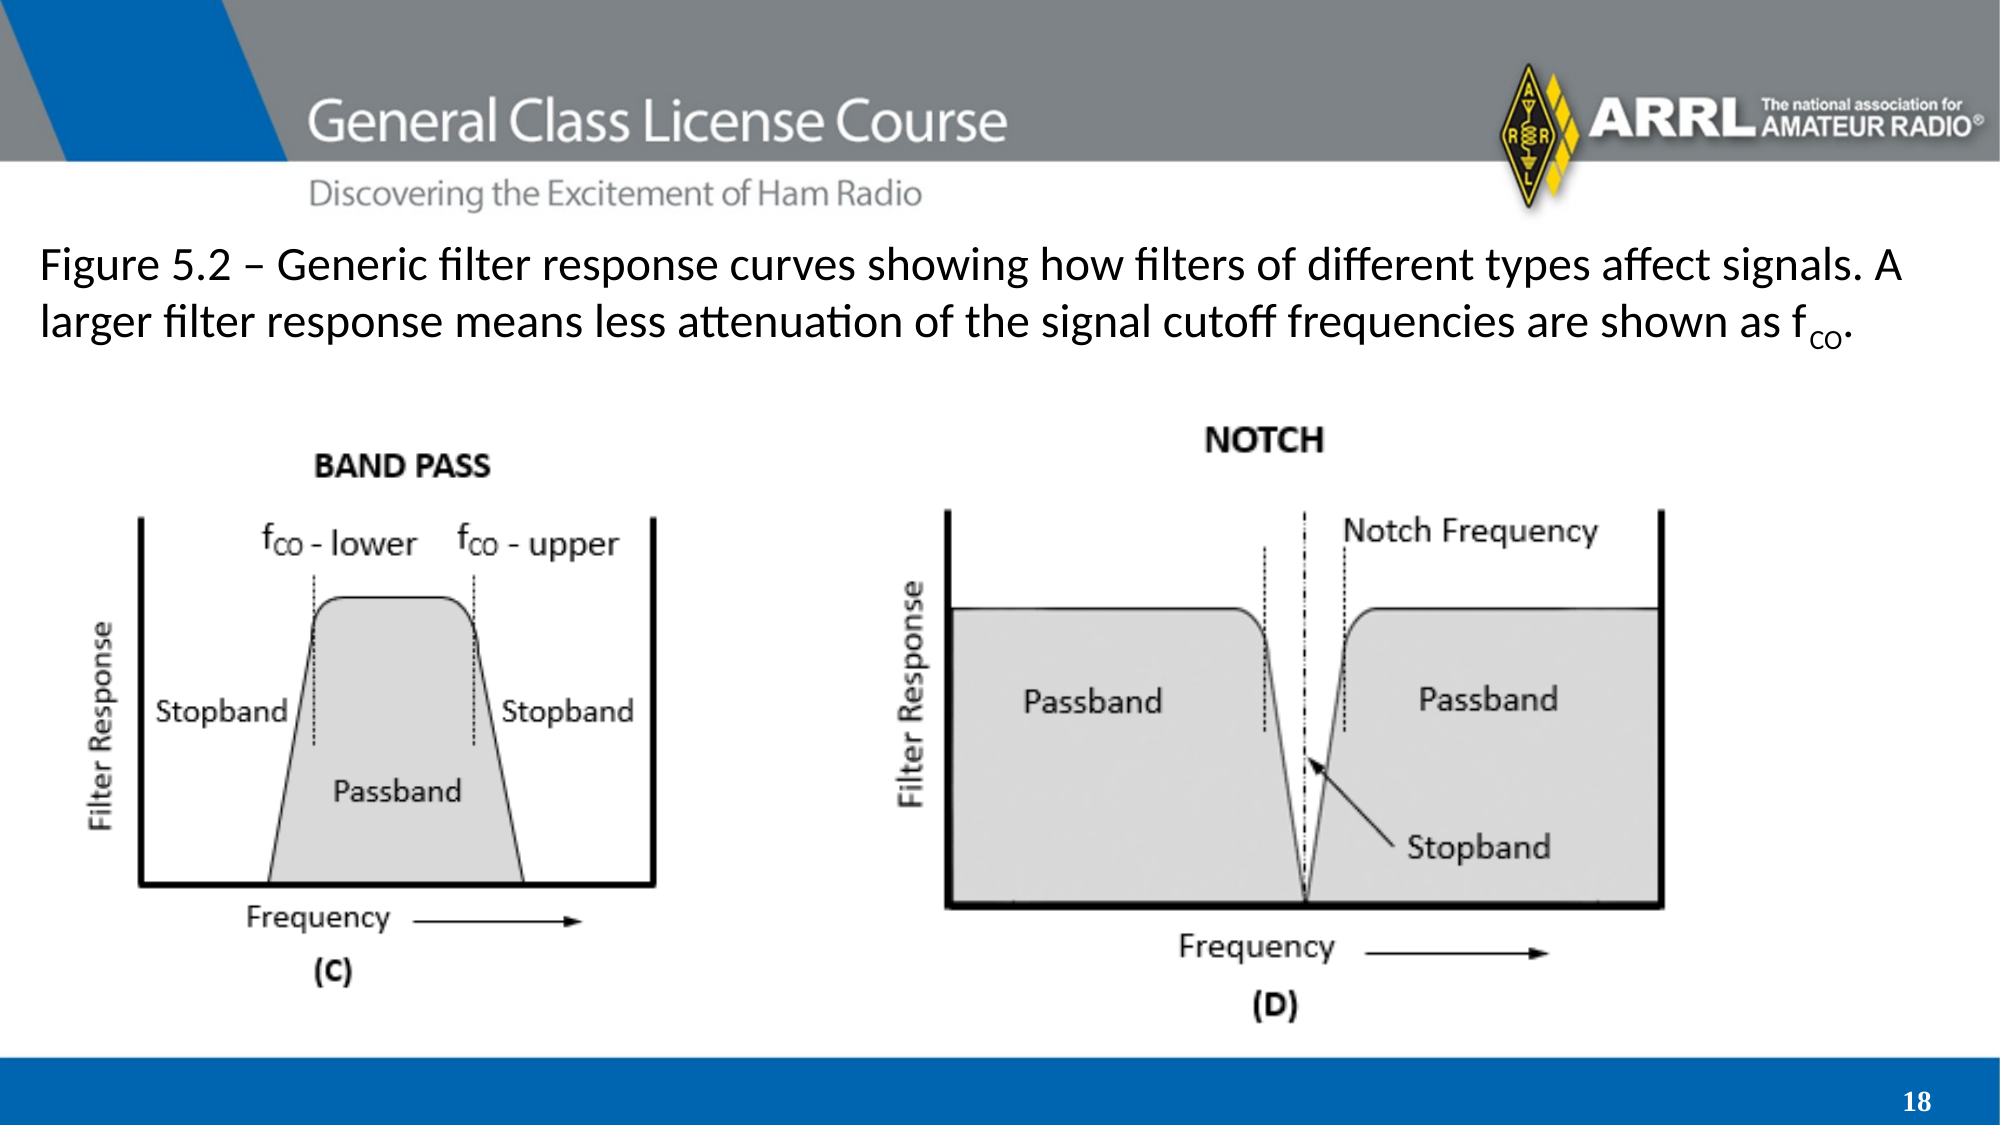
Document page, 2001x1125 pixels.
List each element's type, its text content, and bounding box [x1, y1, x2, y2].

picture [0, 0, 2001, 1125]
title Figure 5.2 – Generic filter response curves showing how filters of different types affect signals. A larger filter response means less attenuation of the signal cutoff frequencies are shown as fCO. [24, 224, 1963, 413]
